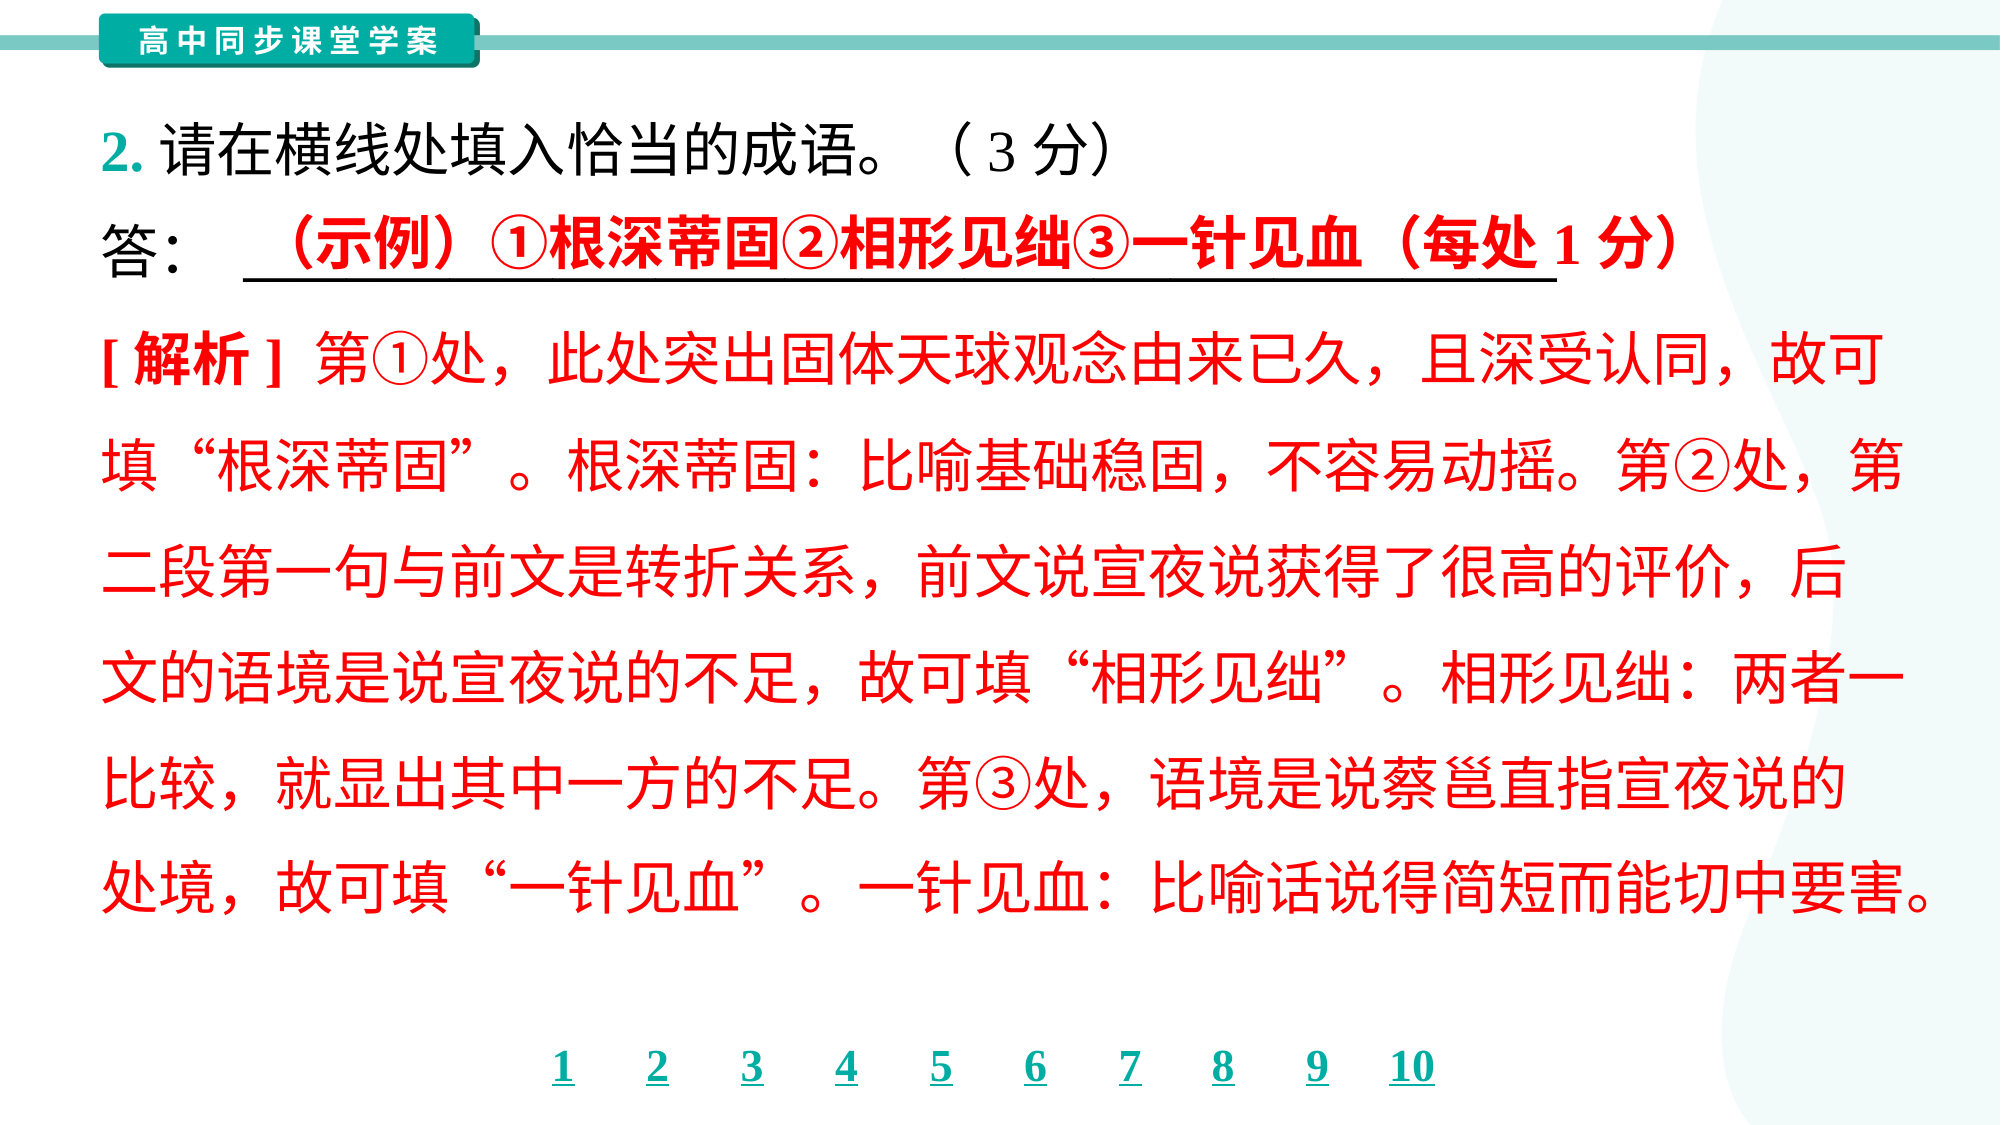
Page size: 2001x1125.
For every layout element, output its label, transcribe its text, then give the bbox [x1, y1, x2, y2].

text_box 2.请在横线处填入恰当的成语。（3分） 答： ___________________________________________________ [100, 76, 1899, 274]
text_box [解析] 第①处，此处突出固体天球观念由来已久，且深受认同，故可 填“根深蒂固”。根深蒂固：比喻基础稳固，不容易动摇。第②处，第 二段第一句与前文是转折关系，前文说宣夜说获得了很高的评价，后 文的语境是说宣夜说的不足，故可填“相形见绌”。相形见绌：两者一 比较，就显出其中一方的不足。第③处，语境是说蔡邕直指宣夜说的 处境，故可填“一针见血”。一针见血：比喻话说得简短而能切中要害。 [100, 286, 1899, 911]
picture [0, 0, 2000, 1125]
text_box （示例）①根深蒂固②相形见绌③一针见血（每处1分） [245, 174, 1724, 266]
